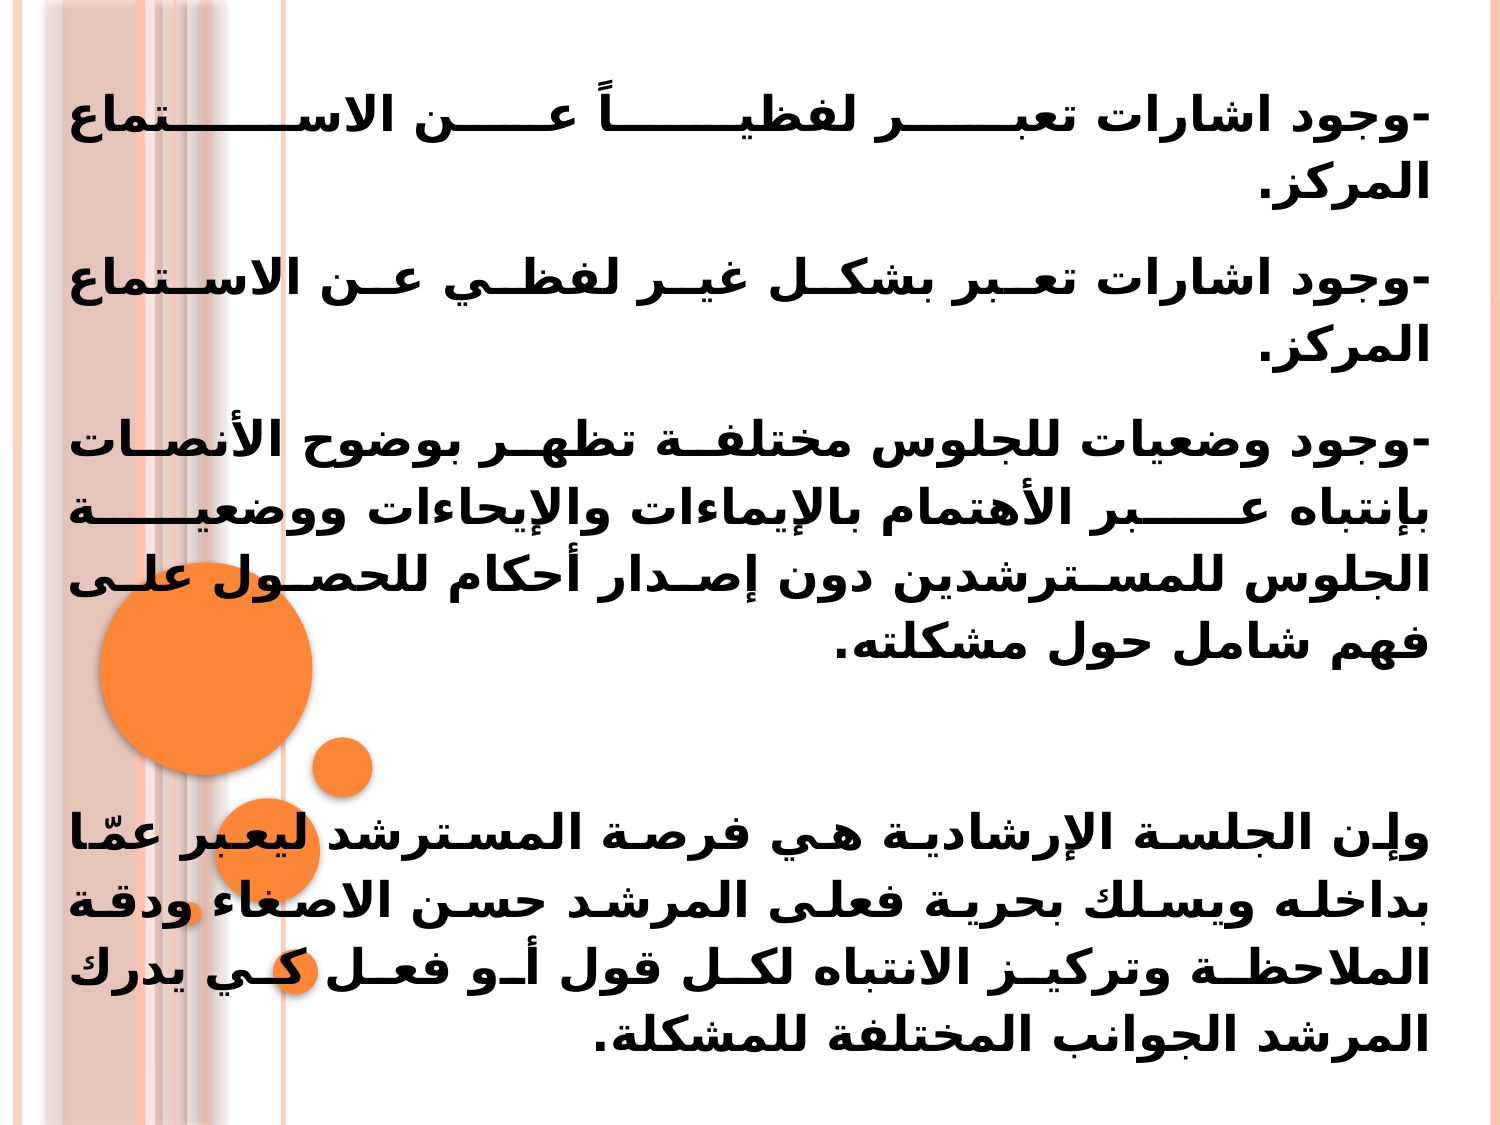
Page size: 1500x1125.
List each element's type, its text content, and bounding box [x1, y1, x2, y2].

subtitle - وجود اشارات تعبــــر لفظيـــــاً عـــن الاســـــتماع المركز. - وجود اشارات تعبر بشكل غير لفظي عن الاستماع المركز. - وجود وضعيات للجلوس مختلفة تظهر بوضوح الأنصات بإنتباه عبر الأهتمام بالإيماءات والإيحاءات ووضعية الجلوس للمسترشدين دون إصدار أحكام للحصول على فهم شامل حول مشكلته. وإن الجلسة الإرشادية هي فرصة المسترشد ليعبر عمّا بداخله ويسلك بحرية فعلى المرشد حسن الاصغاء ودقة الملاحظة وتركيز الانتباه لكل قول أو فعل كي يدرك المرشد الجوانب المختلفة للمشكلة. [53, 66, 1447, 1071]
